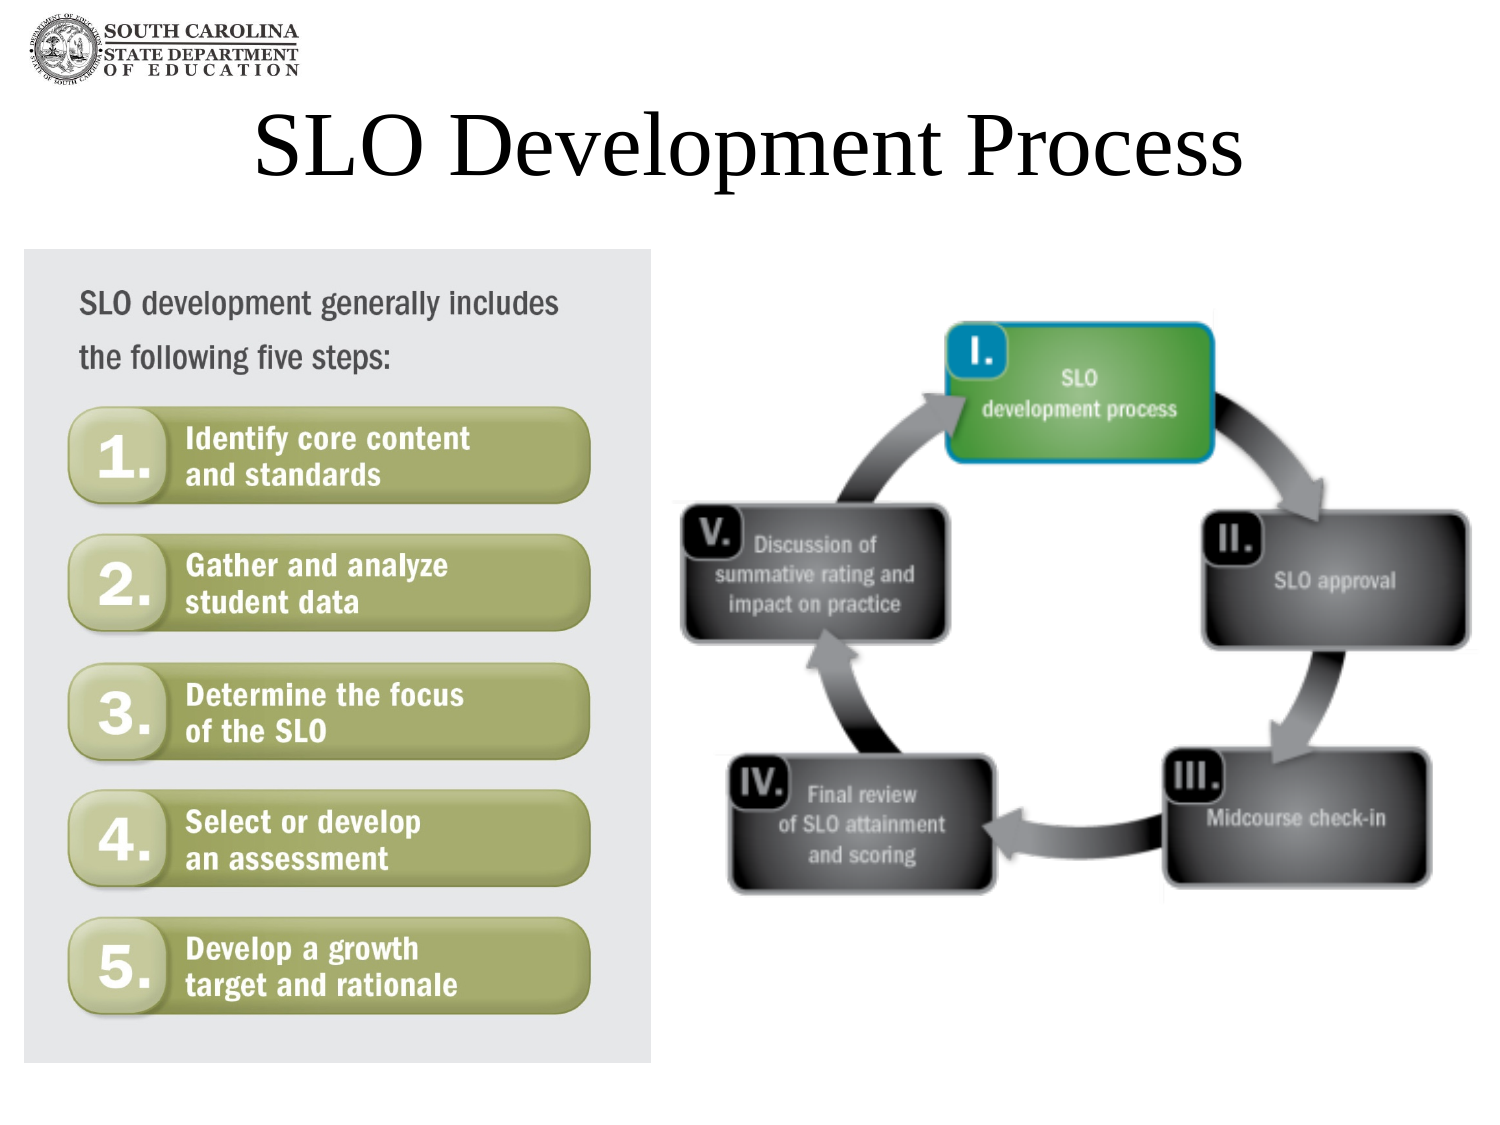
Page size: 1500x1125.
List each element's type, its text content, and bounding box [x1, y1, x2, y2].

title SLO Development Process [75, 45, 1425, 233]
picture [24, 12, 313, 90]
picture [24, 249, 652, 1063]
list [612, 237, 1500, 981]
